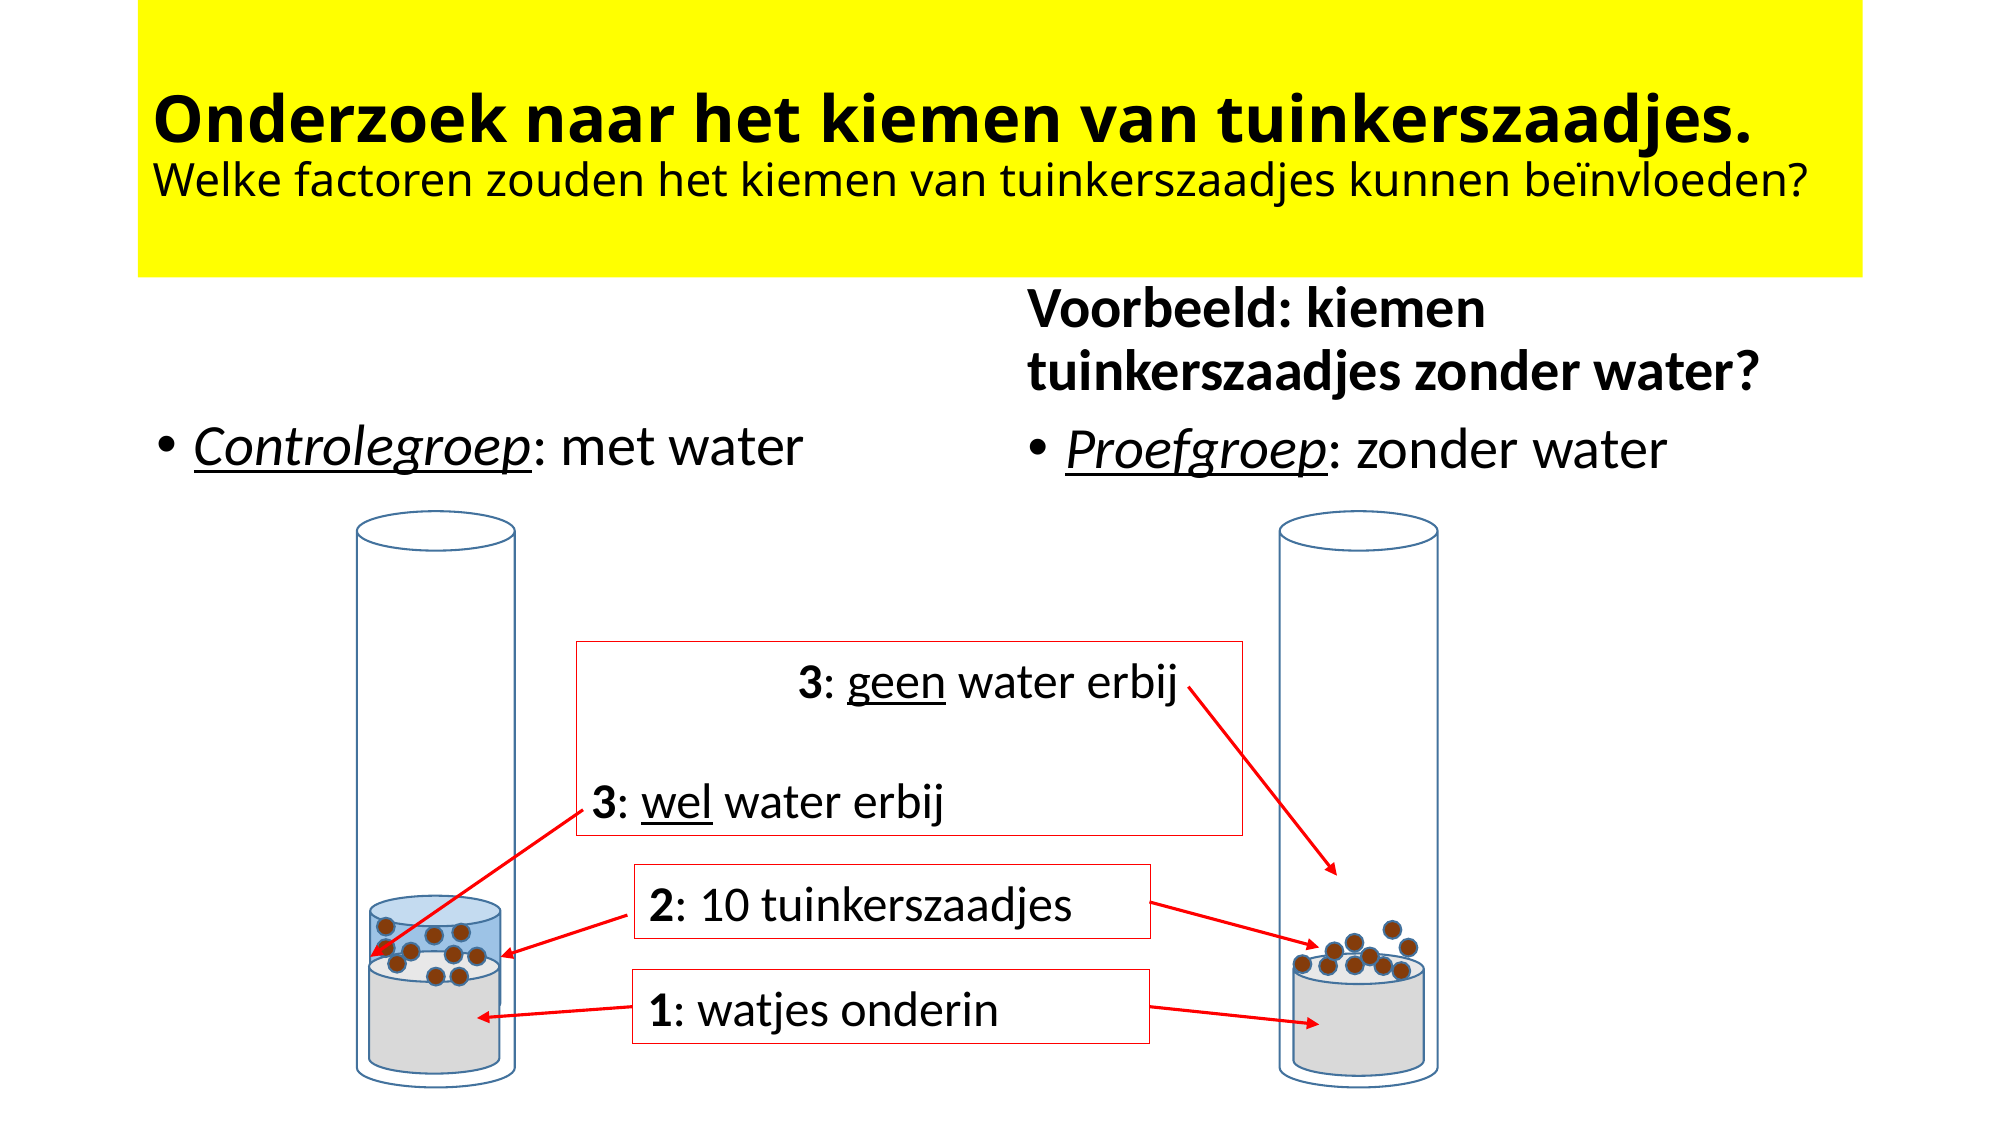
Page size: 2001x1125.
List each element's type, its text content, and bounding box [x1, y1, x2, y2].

text_box [367, 956, 501, 1075]
text_box [375, 916, 396, 937]
list Controlegroep: met water [141, 408, 988, 1102]
text_box [1344, 932, 1365, 953]
text_box [1344, 955, 1365, 976]
text_box [1382, 919, 1403, 940]
list Proefgroep: zonder water [1012, 410, 1863, 1016]
text_box [449, 966, 470, 987]
text_box [400, 941, 421, 962]
text_box [1324, 941, 1345, 962]
text_box 1: watjes onderin [632, 969, 1150, 1044]
text_box [451, 922, 472, 943]
text_box [1359, 946, 1380, 967]
text_box 3: geen water erbij 3: wel water erbij [576, 641, 1243, 836]
title Onderzoek naar het kiemen van tuinkerszaadjes. Welke factoren zouden het kiemen van tuinkerszaadjes kunnen beïnvloeden? [137, 0, 1863, 278]
text_box [380, 943, 396, 959]
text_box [1149, 1007, 1320, 1025]
text_box [1318, 956, 1339, 977]
text_box [1292, 953, 1425, 1077]
text_box [467, 946, 487, 967]
text_box [355, 510, 516, 1089]
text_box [476, 1007, 633, 1019]
text_box [443, 944, 464, 965]
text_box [435, 809, 584, 896]
text_box [1391, 961, 1412, 982]
list Voorbeeld: kiemen tuinkerszaadjes zonder water? [1012, 275, 1863, 410]
text_box [376, 938, 391, 947]
text_box [1278, 510, 1439, 1089]
text_box [1373, 956, 1393, 977]
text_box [500, 915, 628, 957]
text_box [387, 953, 408, 974]
text_box 2: 10 tuinkerszaadjes [634, 864, 1151, 939]
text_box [1188, 686, 1337, 876]
text_box [1292, 954, 1313, 975]
text_box [425, 966, 446, 987]
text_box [1149, 901, 1320, 948]
text_box [424, 925, 445, 946]
text_box [1398, 937, 1419, 958]
